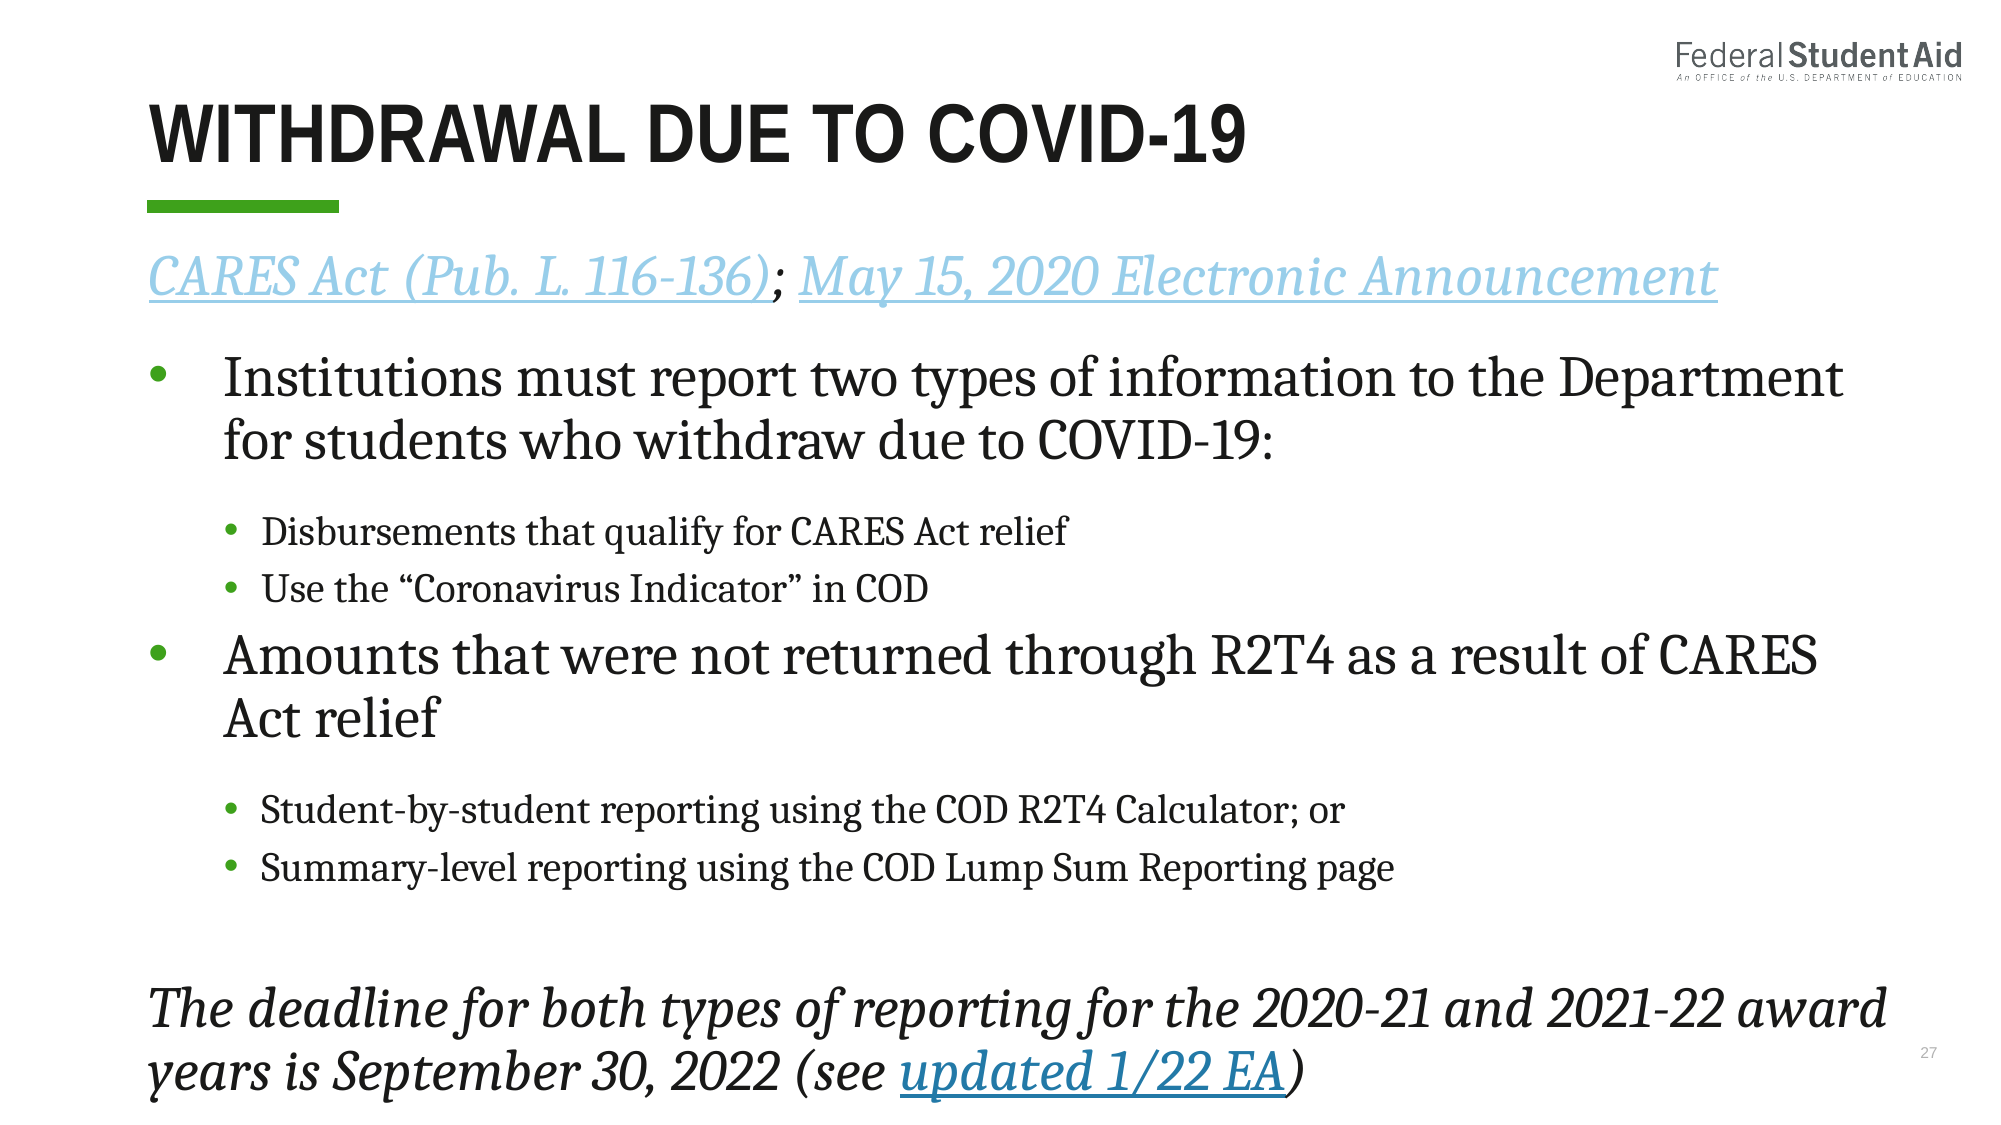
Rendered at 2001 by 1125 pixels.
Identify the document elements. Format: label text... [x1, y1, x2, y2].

list CARES Act (Pub. L. 116-136); May 15, 2020 Electronic Announcement Institutions must report two types of information to the Department for students who withdraw due to COVID-19: Disbursements that qualify for CARES Act relief Use the “Coronavirus Indicator” in COD Amounts that were not returned through R2T4 as a result of CARES Act relief Student-by-student reporting using the COD R2T4 Calculator; or Summary-level reporting using the COD Lump Sum Reporting page The deadline for both types of reporting for the 2020-21 and 2021-22 award years is September 30, 2022 (see updated 1/22 EA) [133, 237, 1921, 1026]
picture [1651, 16, 1986, 106]
title Withdrawal due to covid-19 [149, 57, 1606, 189]
slide_number 27 [1920, 1042, 1986, 1094]
